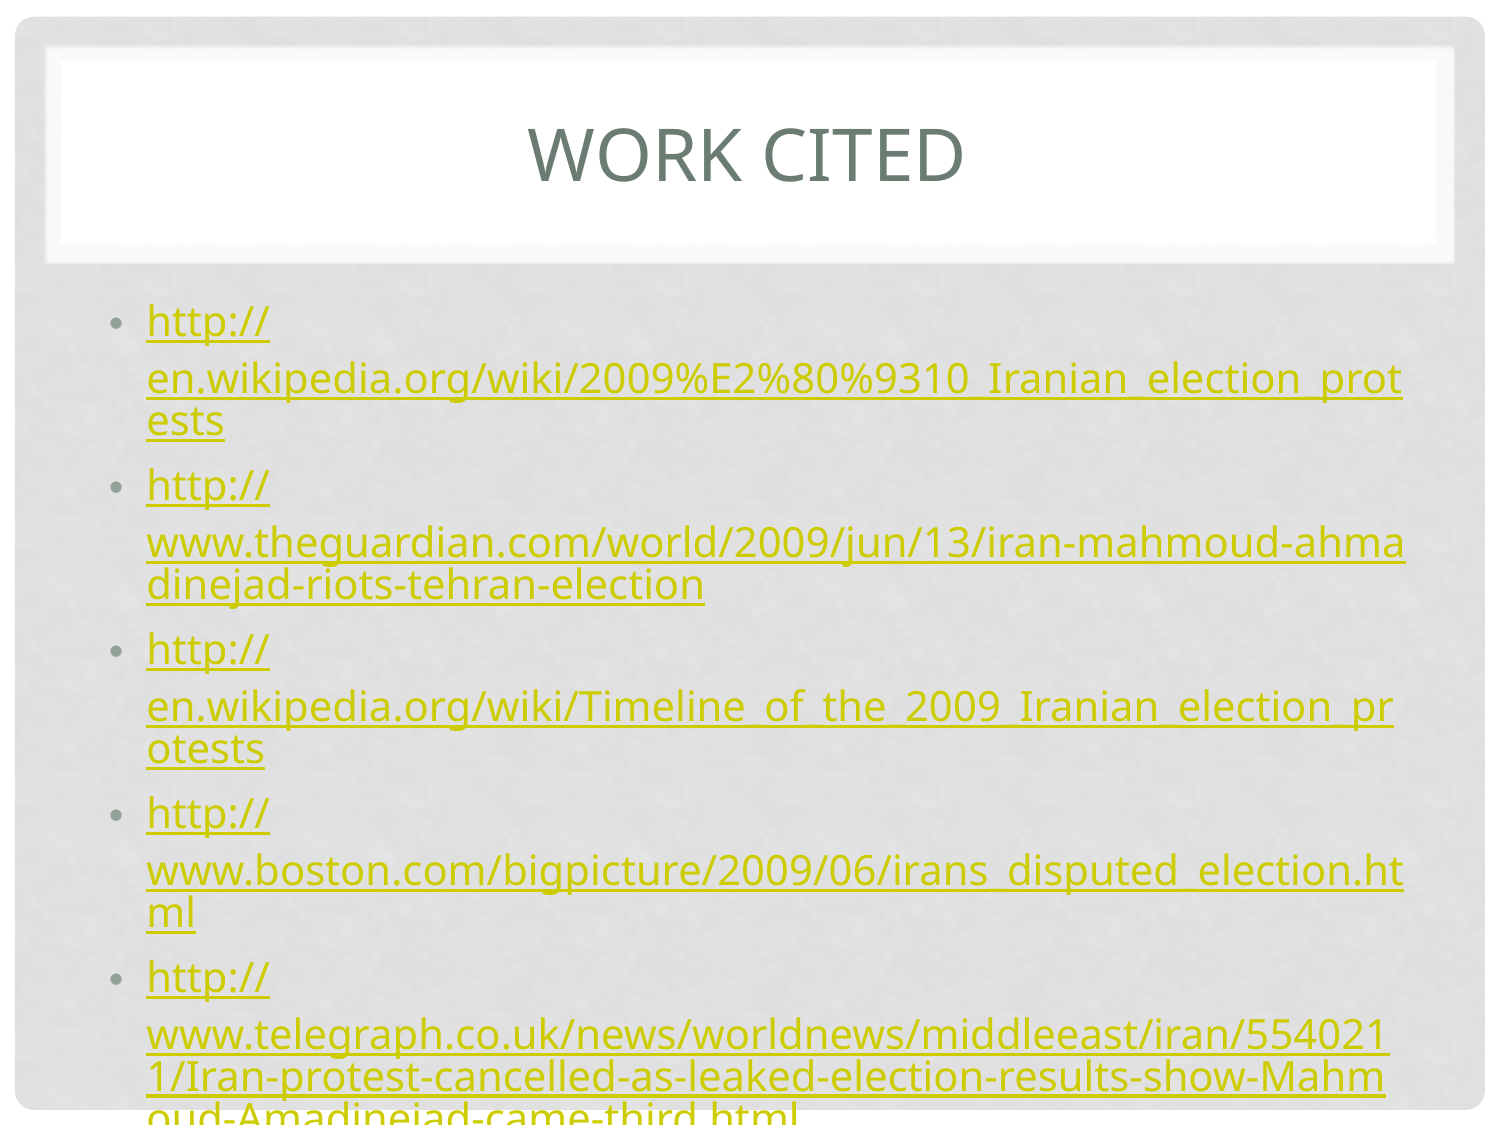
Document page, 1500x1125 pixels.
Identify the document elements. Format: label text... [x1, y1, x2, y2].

list http://en.wikipedia.org/wiki/2009%E2%80%9310_Iranian_election_protests http://www.theguardian.com/world/2009/jun/13/iran-mahmoud-ahmadinejad-riots-tehran-election http://en.wikipedia.org/wiki/Timeline_of_the_2009_Iranian_election_protests http://www.boston.com/bigpicture/2009/06/irans_disputed_election.html http://www.telegraph.co.uk/news/worldnews/middleeast/iran/5540211/Iran-protest-cancelled-as-leaked-election-results-show-Mahmoud-Amadinejad-came-third.html http://www.cnn.com/2009/WORLD/meast/06/16/iran.elections.timeline/ http://en.wikipedia.org/wiki/Iranian_Green_Movement [75, 287, 1425, 1063]
title Work cited [69, 66, 1425, 238]
